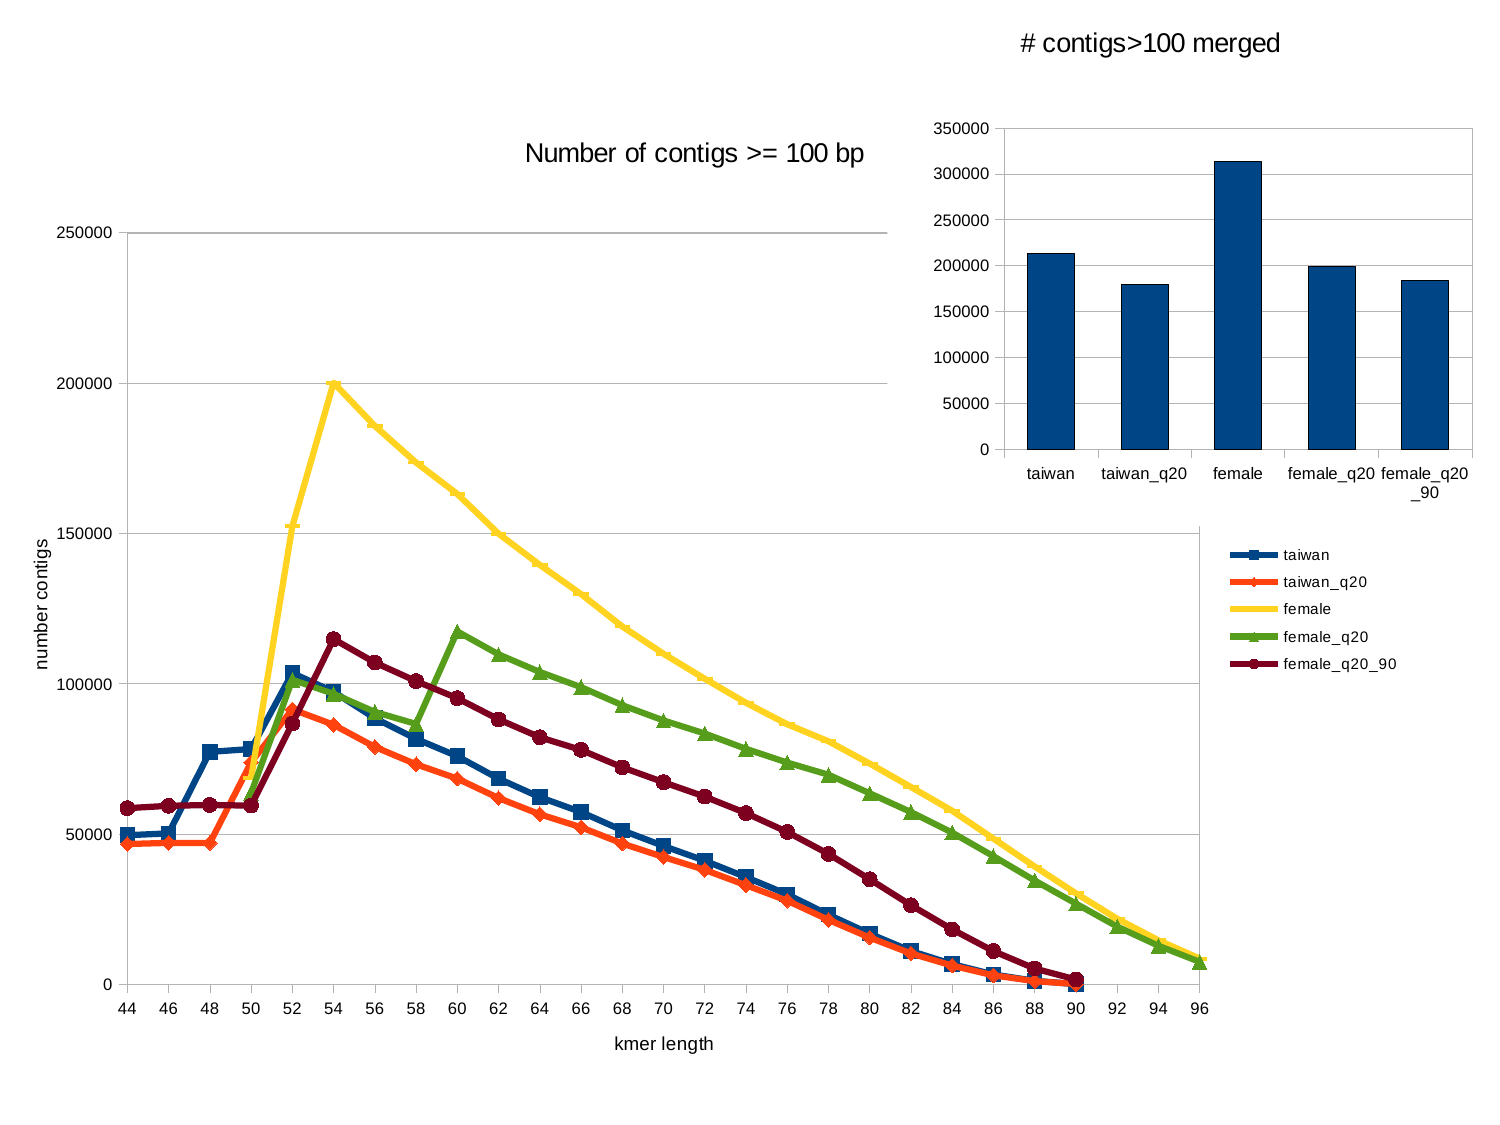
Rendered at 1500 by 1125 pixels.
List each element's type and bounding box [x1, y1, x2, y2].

chart [0, 0, 1500, 1088]
